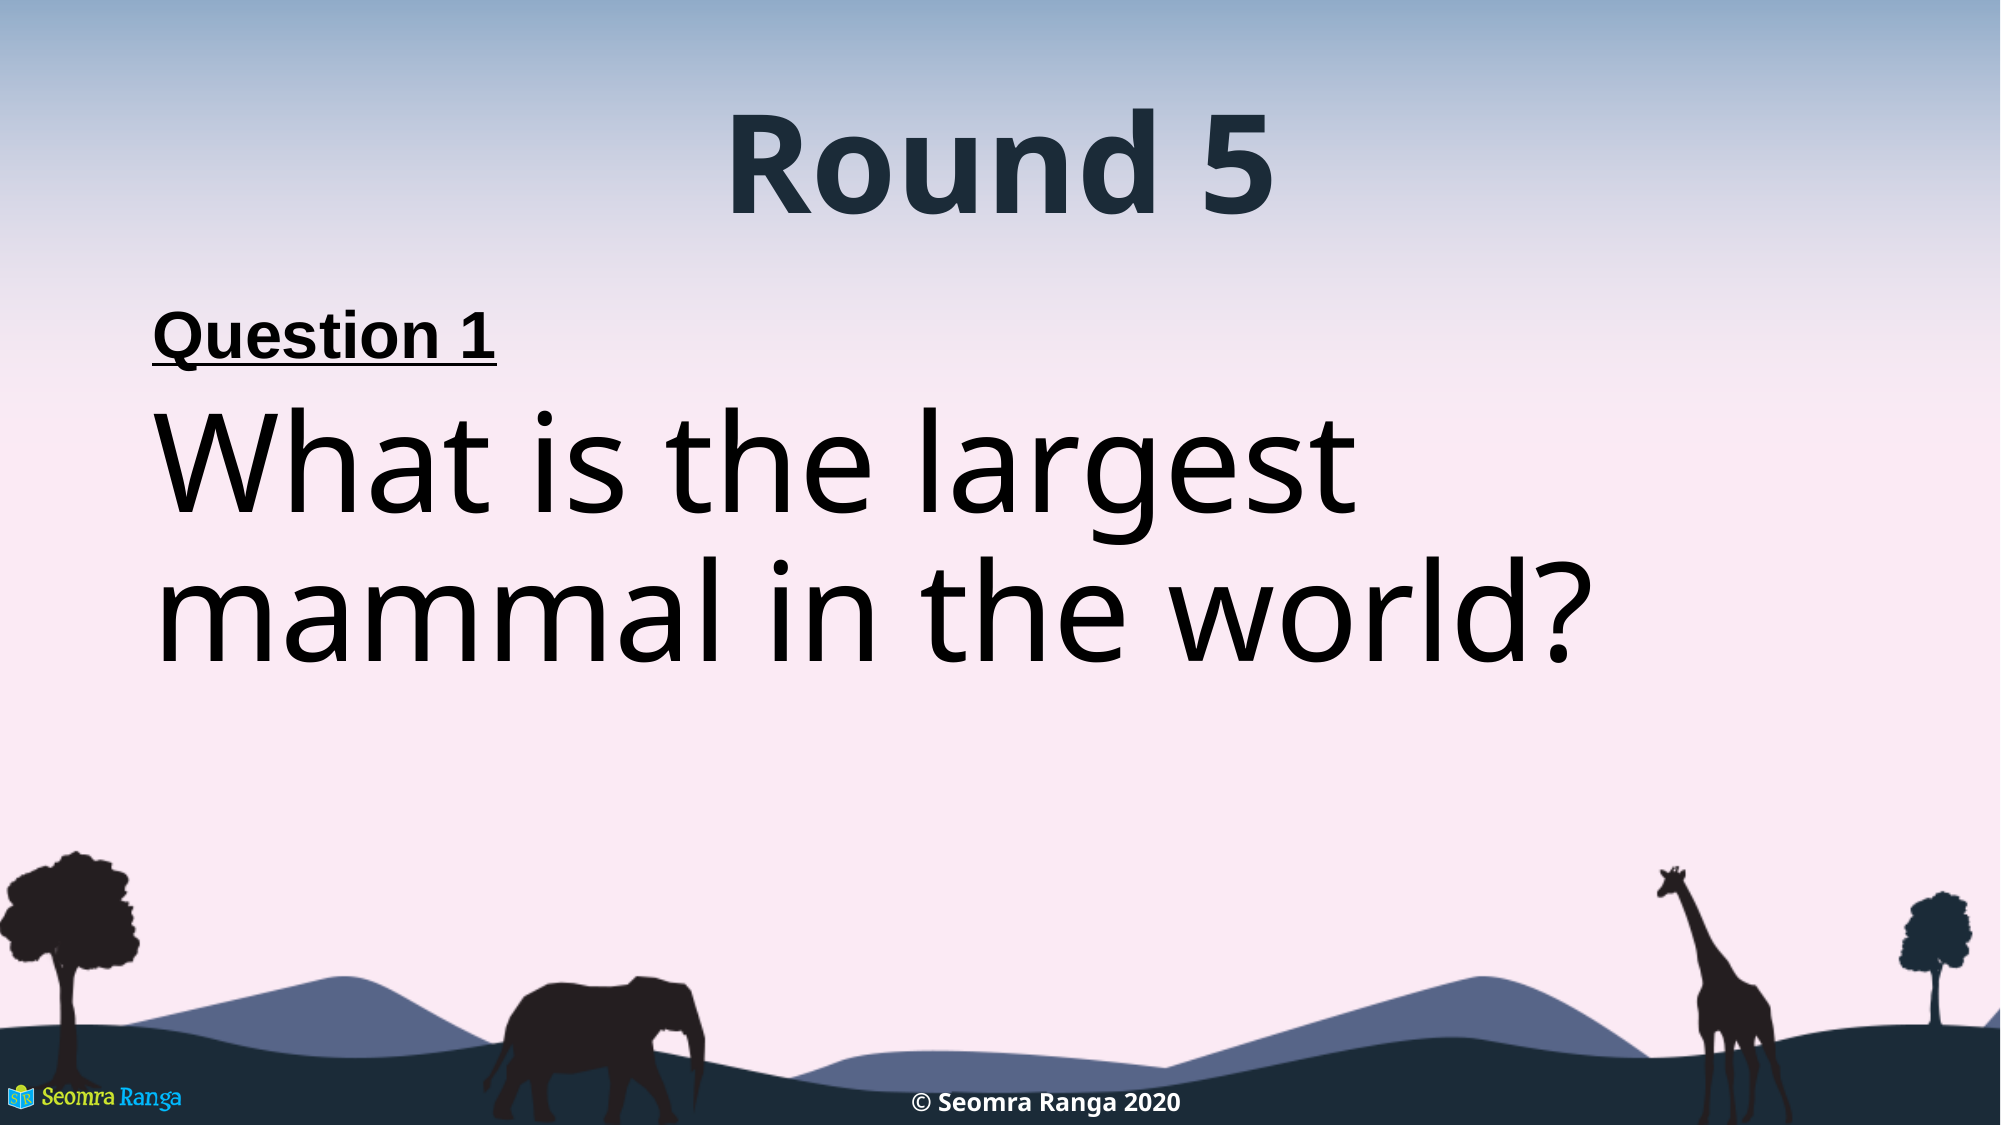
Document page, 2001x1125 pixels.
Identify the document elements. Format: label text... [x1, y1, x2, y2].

picture [0, 0, 2001, 1125]
title Round 5 [137, 59, 1863, 278]
text_box © Seomra Ranga 2020 www.seomraranga.com [762, 1079, 1330, 1125]
list Question 1 What is the largest mammal in the world? [137, 293, 1863, 1014]
